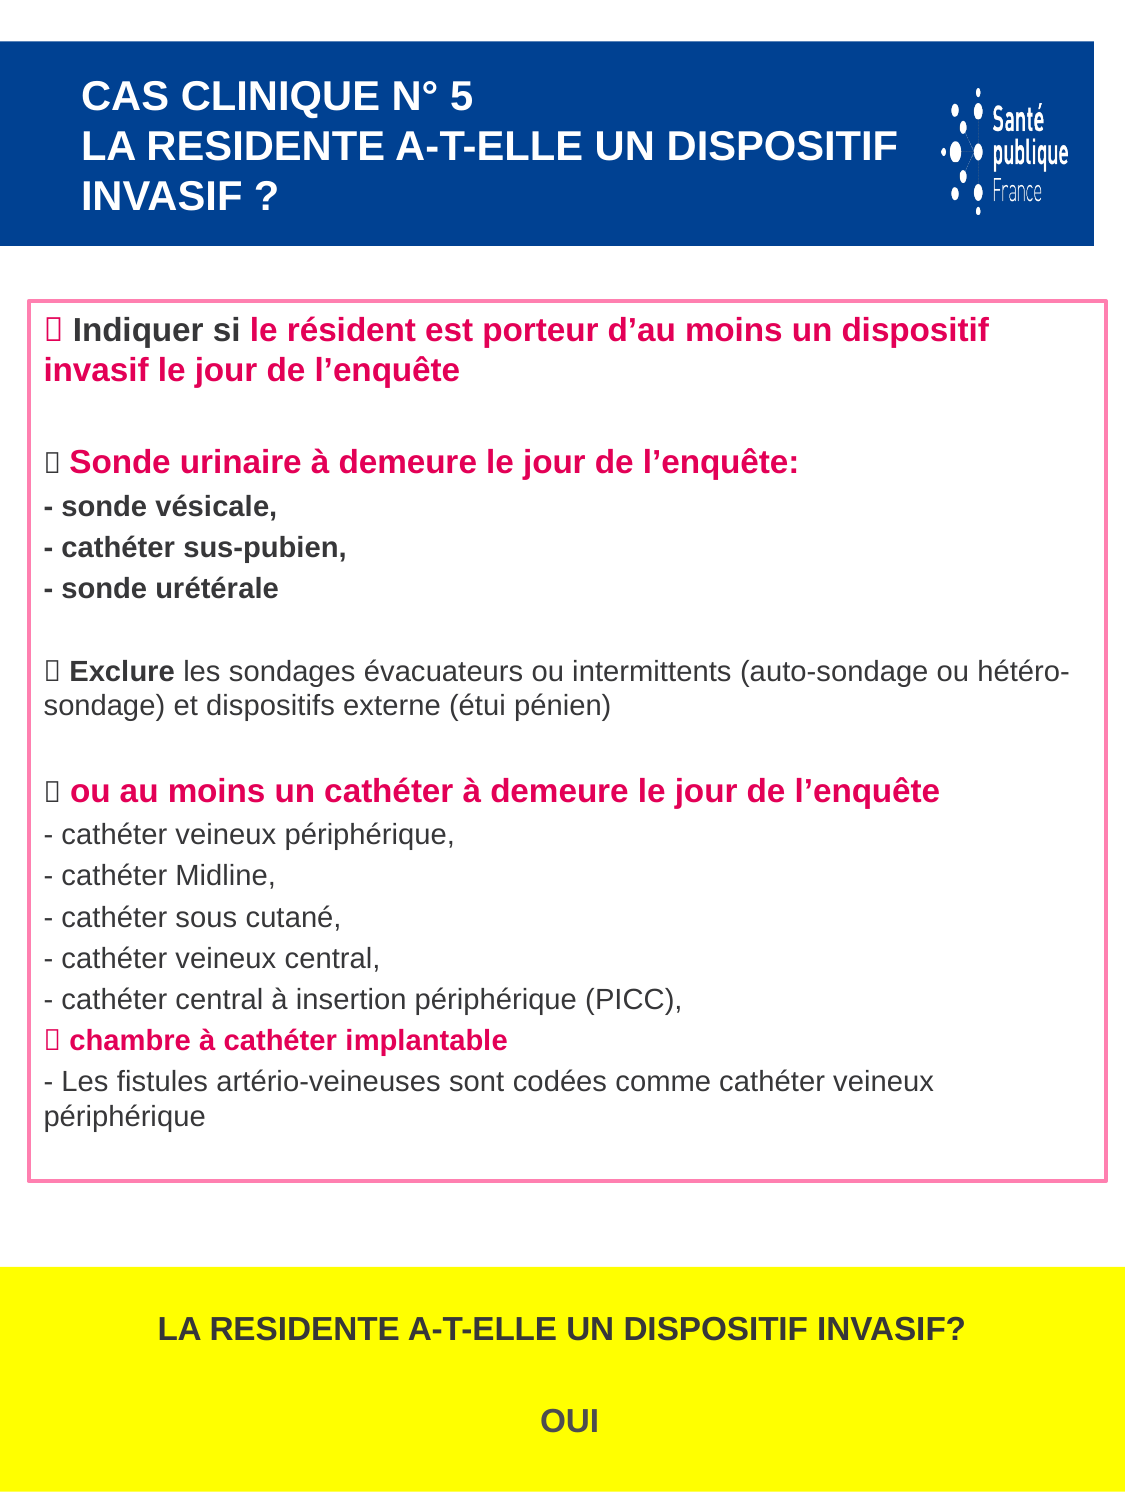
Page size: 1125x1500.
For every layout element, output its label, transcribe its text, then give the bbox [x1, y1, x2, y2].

text_box LA RESIDENTE A-T-ELLE UN DISPOSITIF INVASIF? OUI [0, 1266, 1125, 1492]
text_box  Indiquer si le résident est porteur d’au moins un dispositif invasif le jour de l’enquête  Sonde urinaire à demeure le jour de l’enquête: - sonde vésicale, - cathéter sus-pubien, - sonde urétérale  Exclure les sondages évacuateurs ou intermittents (auto-sondage ou hétéro-sondage) et dispositifs externe (étui pénien)  ou au moins un cathéter à demeure le jour de l’enquête - cathéter veineux périphérique, - cathéter Midline, - cathéter sous cutané, - cathéter veineux central, - cathéter central à insertion périphérique (PICC),  chambre à cathéter implantable - Les fistules artério-veineuses sont codées comme cathéter veineux périphérique [28, 301, 1106, 1182]
picture [941, 88, 1068, 215]
title Cas clinique n° 5 LA RESIDENTE A-T-ELLE UN DISPOSITIF INVASIF ? [75, 41, 908, 246]
